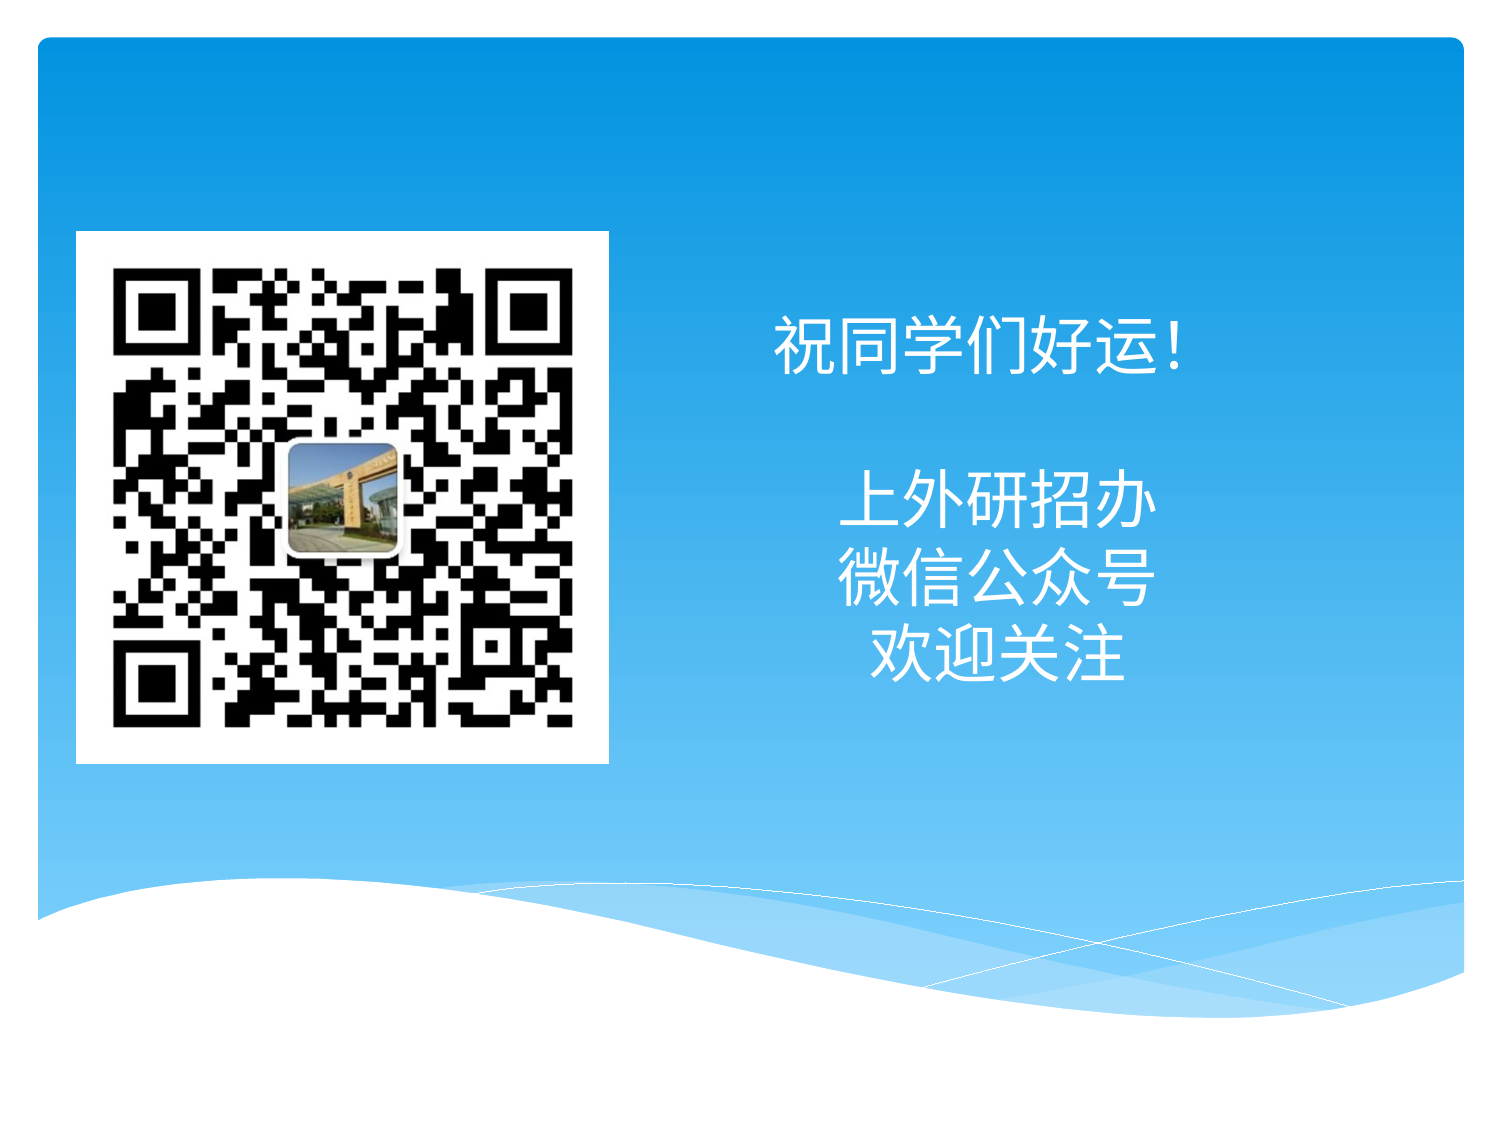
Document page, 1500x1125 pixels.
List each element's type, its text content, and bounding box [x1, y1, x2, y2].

title 祝同学们好运！ 上外研招办 微信公众号 欢迎关注 [620, 296, 1376, 699]
picture [76, 231, 609, 764]
